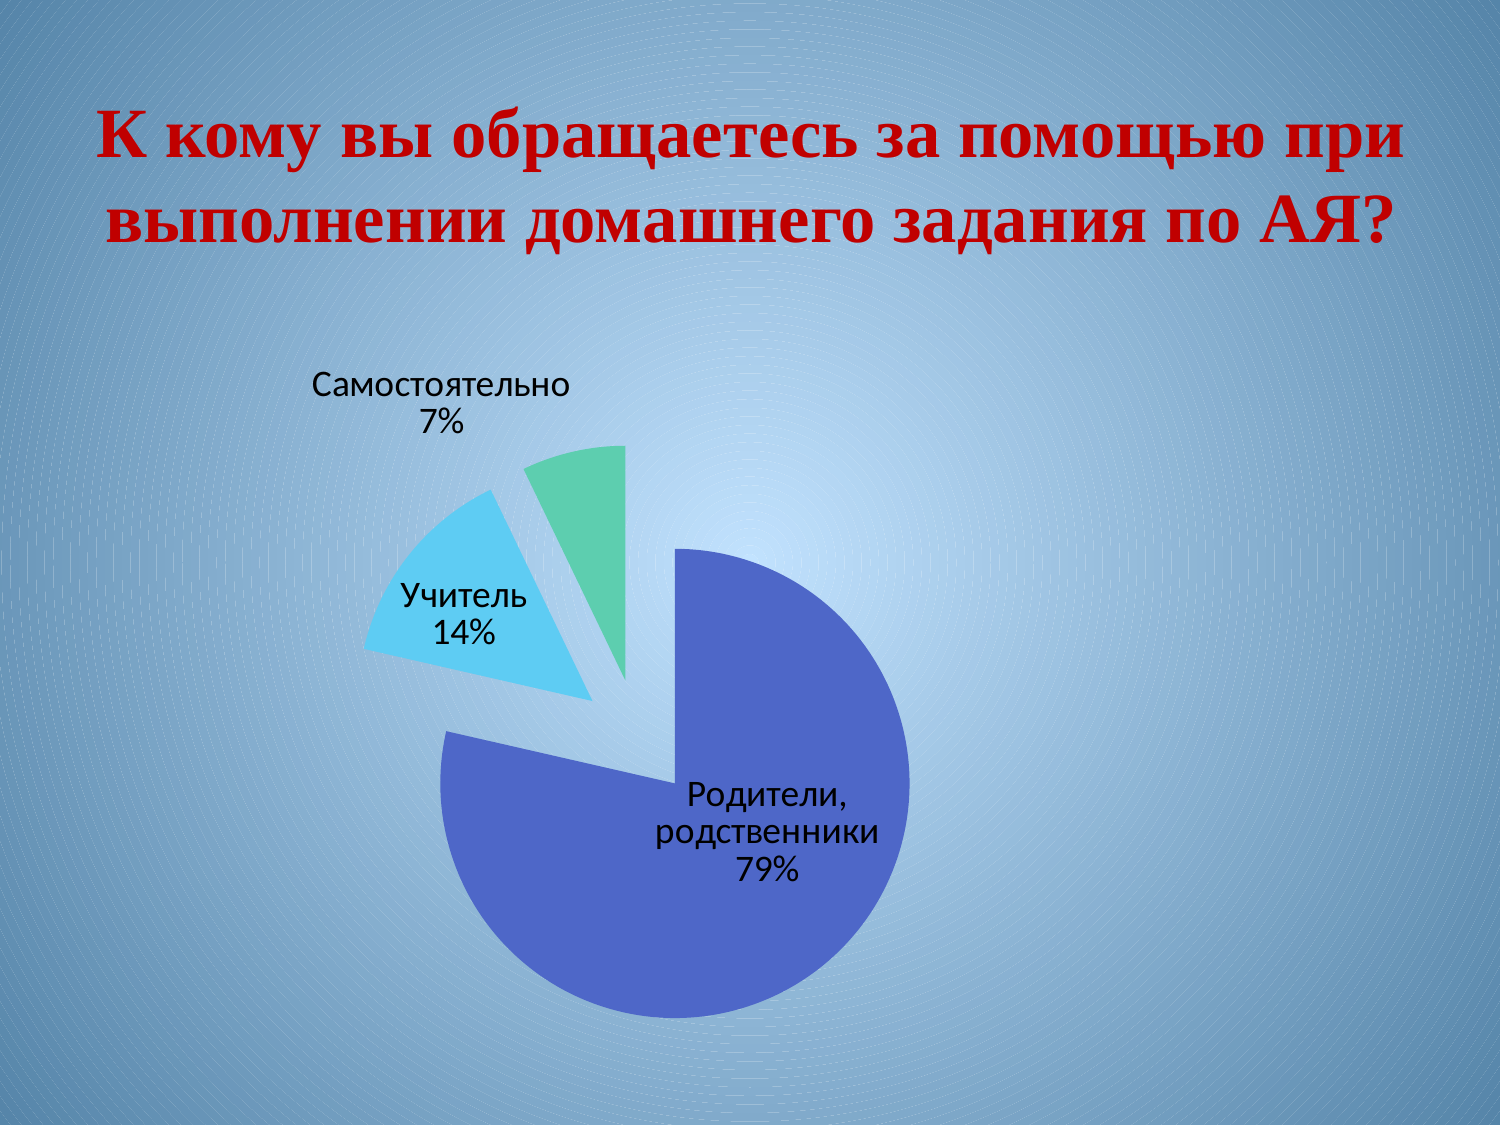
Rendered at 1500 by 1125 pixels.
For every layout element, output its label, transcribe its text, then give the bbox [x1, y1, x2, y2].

chart [64, 349, 1416, 1093]
title К кому вы обращаетесь за помощью при выполнении домашнего задания по АЯ? [76, 78, 1427, 266]
